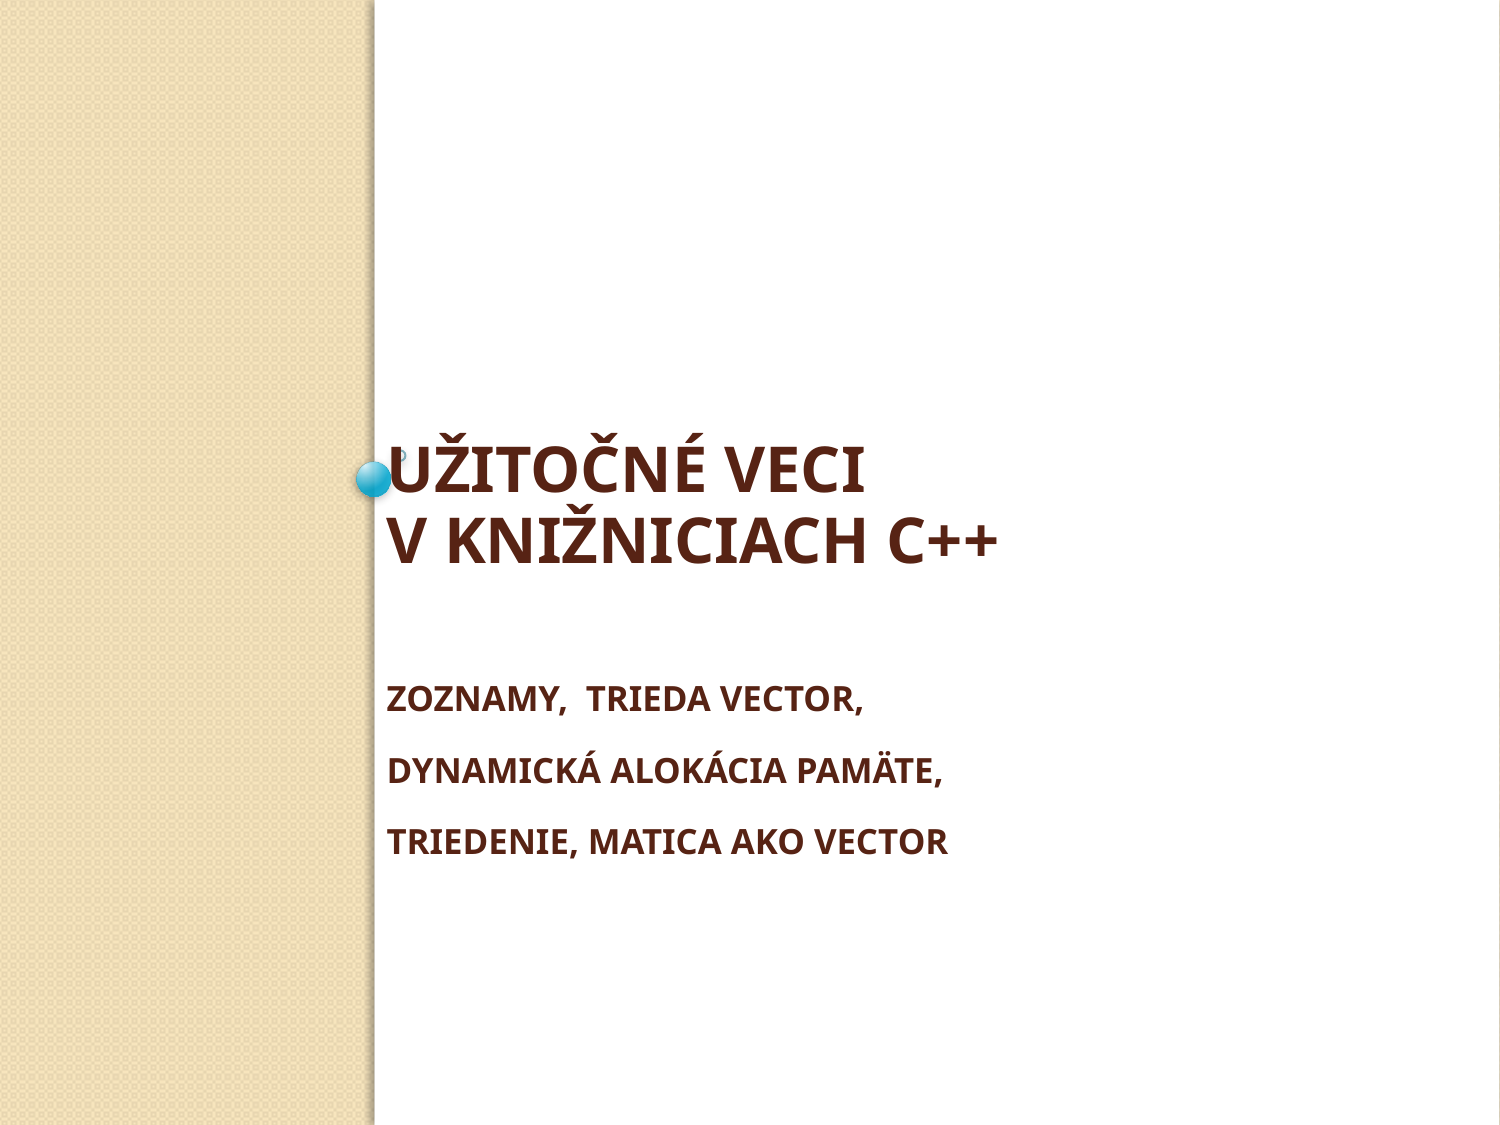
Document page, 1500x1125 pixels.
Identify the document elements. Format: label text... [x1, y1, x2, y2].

title Užitočné veci v knižniciach C++ zoznamy, trieda vector, dynamická alokácia pamäte, triedenie, matica ako vector [371, 426, 1500, 1106]
